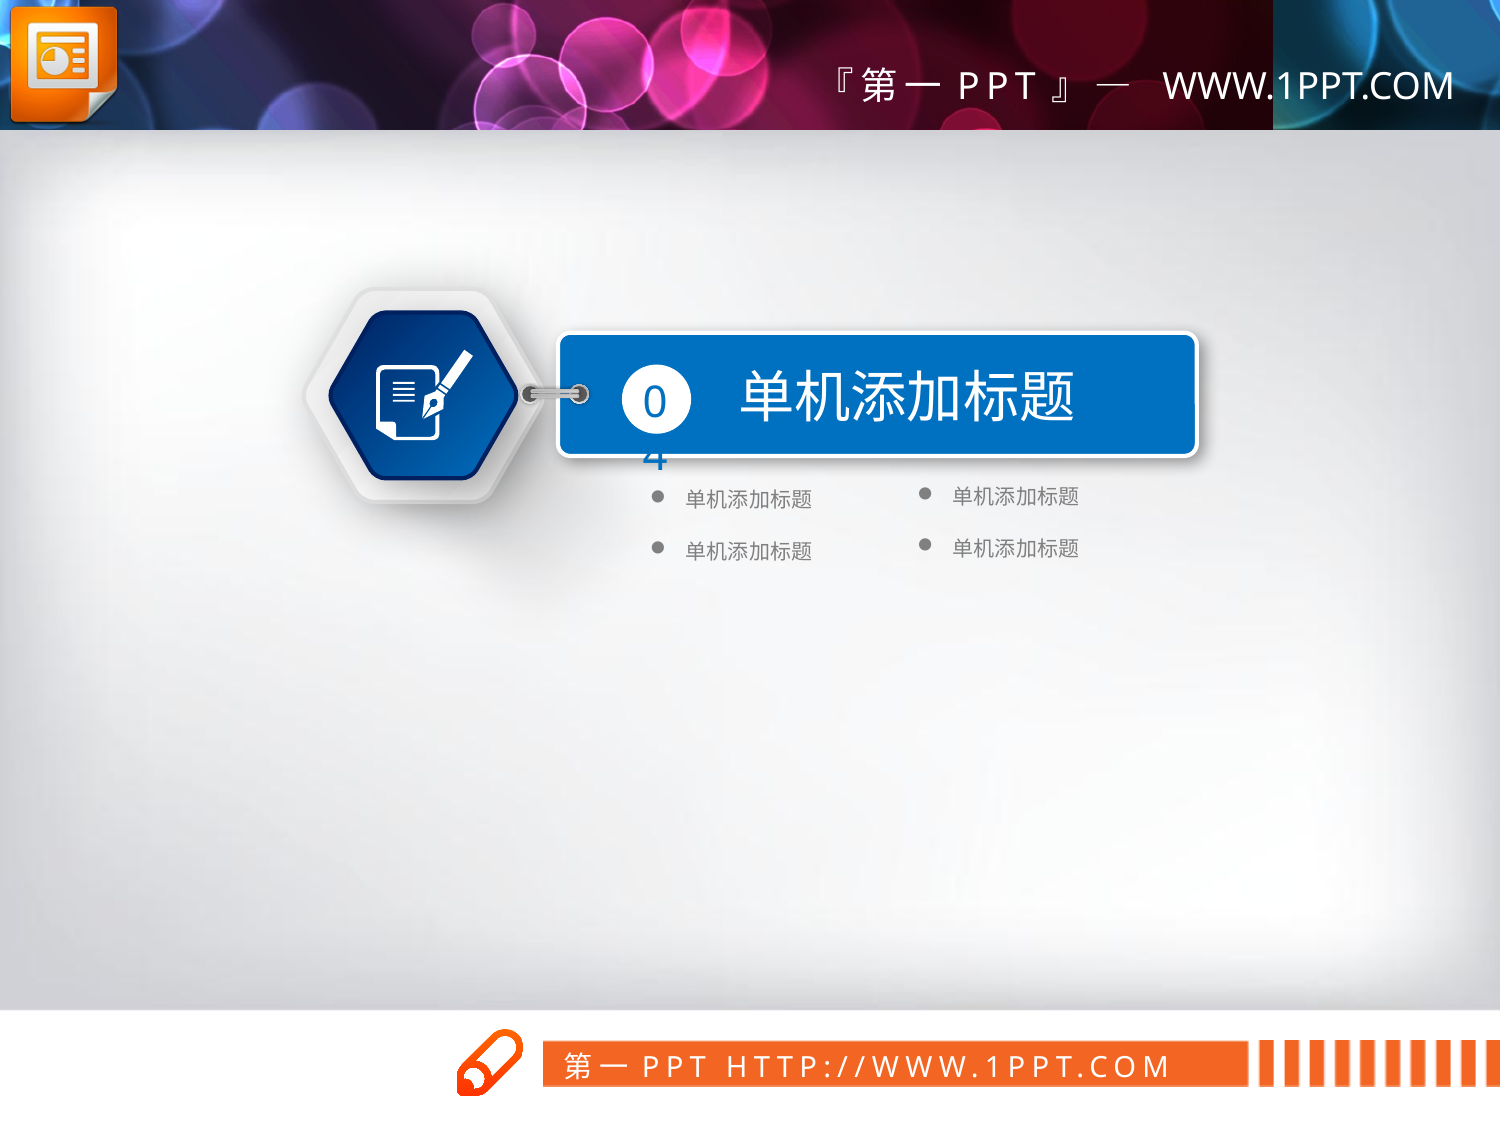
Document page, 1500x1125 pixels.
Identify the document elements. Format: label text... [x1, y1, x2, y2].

picture [0, 0, 1500, 1012]
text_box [520, 384, 541, 404]
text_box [302, 256, 644, 681]
text_box 单机添加标题 [902, 527, 1095, 568]
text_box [616, 364, 694, 436]
text_box 单机添加标题 [902, 476, 1095, 517]
picture [543, 1040, 1500, 1087]
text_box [569, 384, 590, 404]
text_box 单机添加标题 [648, 479, 828, 520]
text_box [375, 349, 474, 441]
text_box 单机添加标题 [648, 530, 828, 571]
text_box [530, 389, 579, 398]
text_box 单机添加标题 [691, 353, 1123, 436]
text_box [648, 332, 1197, 456]
